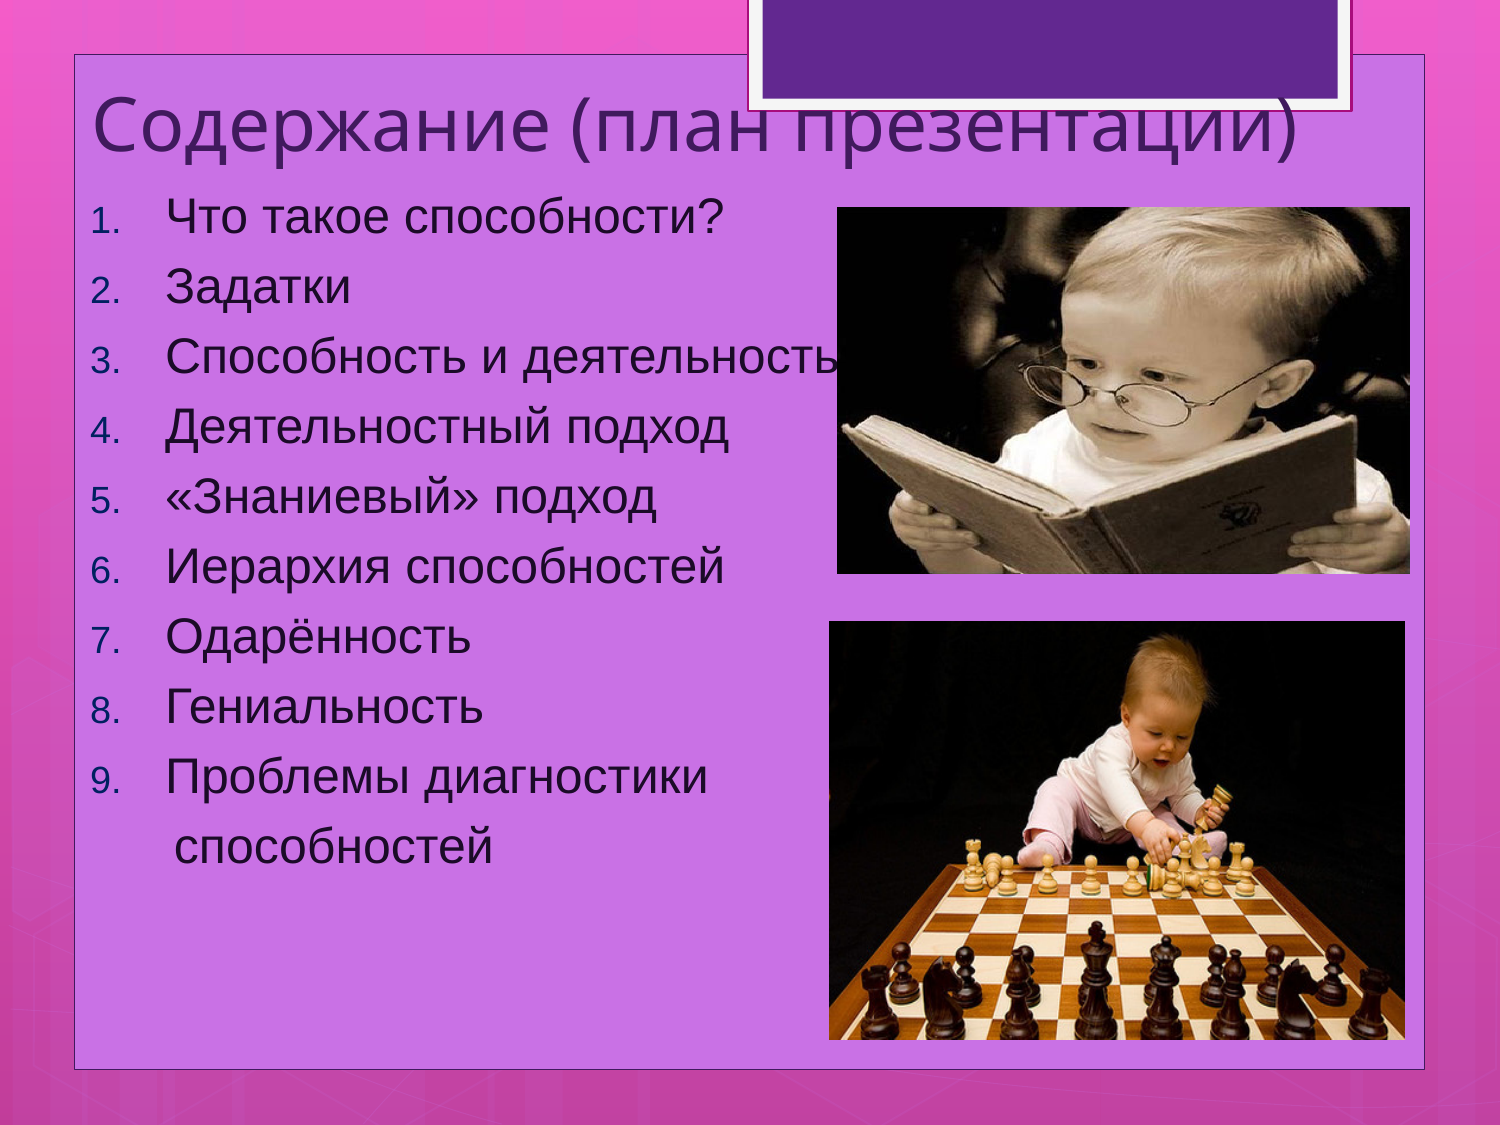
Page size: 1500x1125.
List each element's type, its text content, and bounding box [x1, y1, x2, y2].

picture [837, 207, 1410, 574]
list Что такое способности? Задатки Способность и деятельность Деятельностный подход «Знаниевый» подход Иерархия способностей Одарённость Гениальность Проблемы диагностики способностей [75, 175, 1325, 1062]
picture [829, 621, 1405, 1040]
title Содержание (план презентации) [76, 66, 1385, 174]
